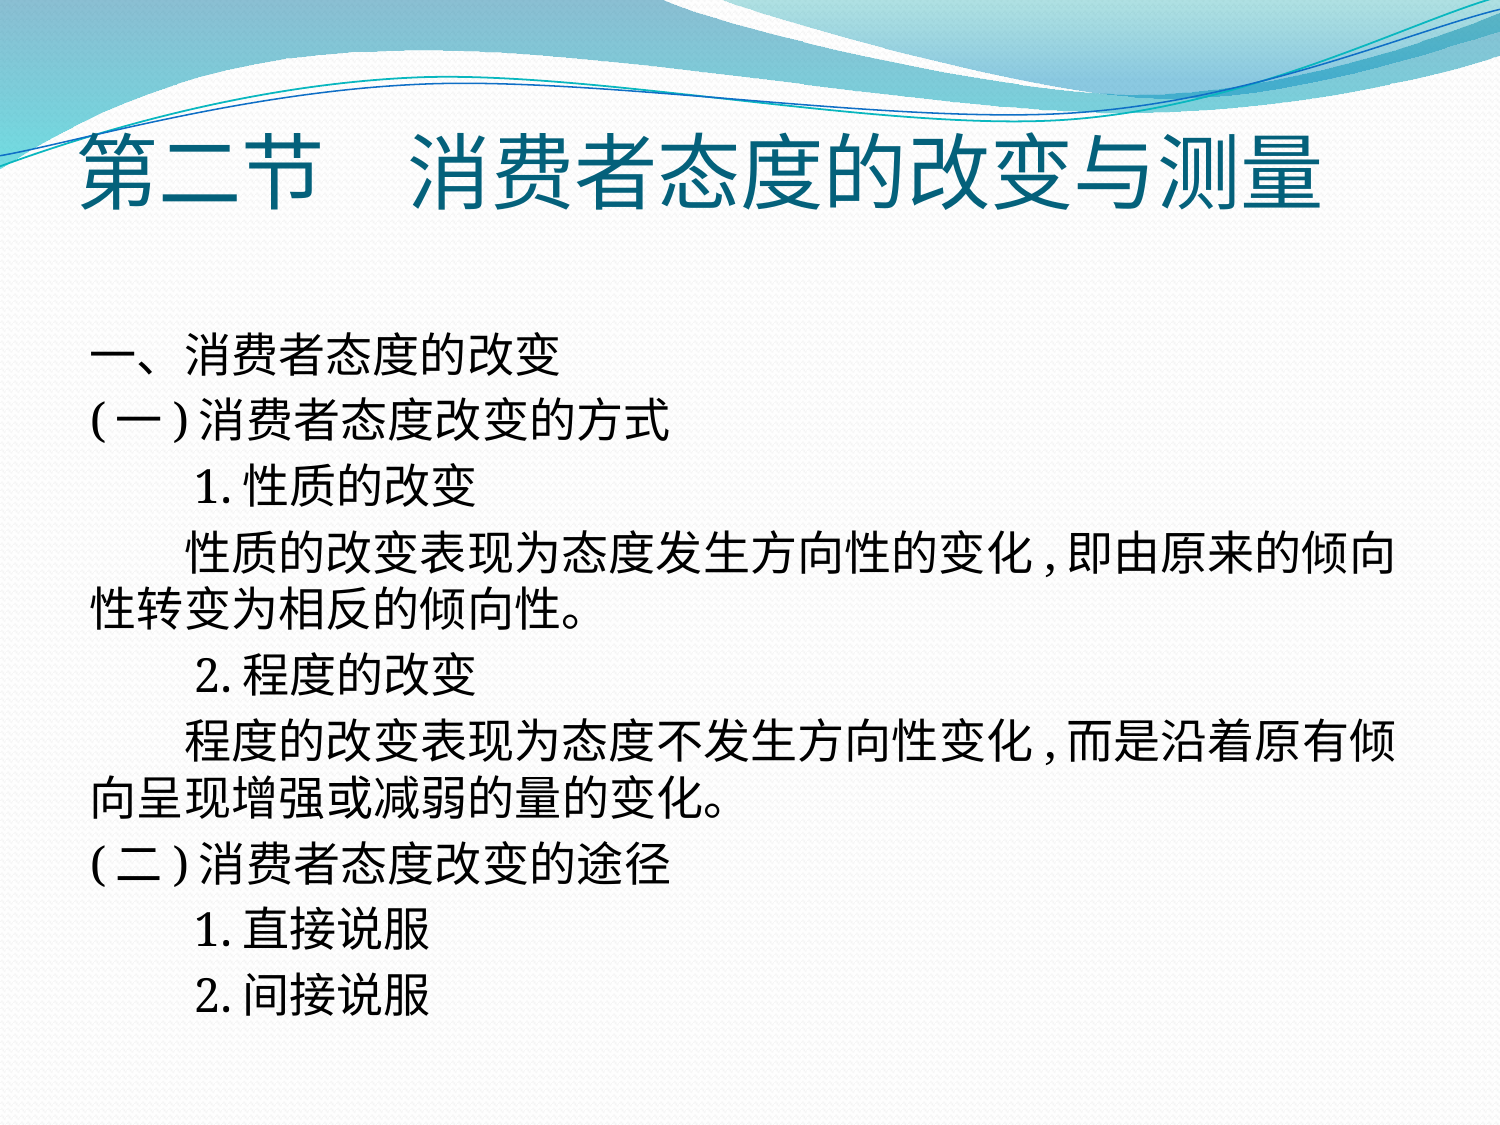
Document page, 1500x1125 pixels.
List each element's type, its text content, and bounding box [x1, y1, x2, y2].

list 一、消费者态度的改变 (一)消费者态度改变的方式 1.性质的改变 性质的改变表现为态度发生方向性的变化,即由原来的倾向性转变为相反的倾向性。 2.程度的改变 程度的改变表现为态度不发生方向性变化,而是沿着原有倾向呈现增强或减弱的量的变化。 (二)消费者态度改变的途径 1.直接说服 2.间接说服 [75, 317, 1425, 1038]
title 第二节 消费者态度的改变与测量 [75, 115, 1425, 220]
